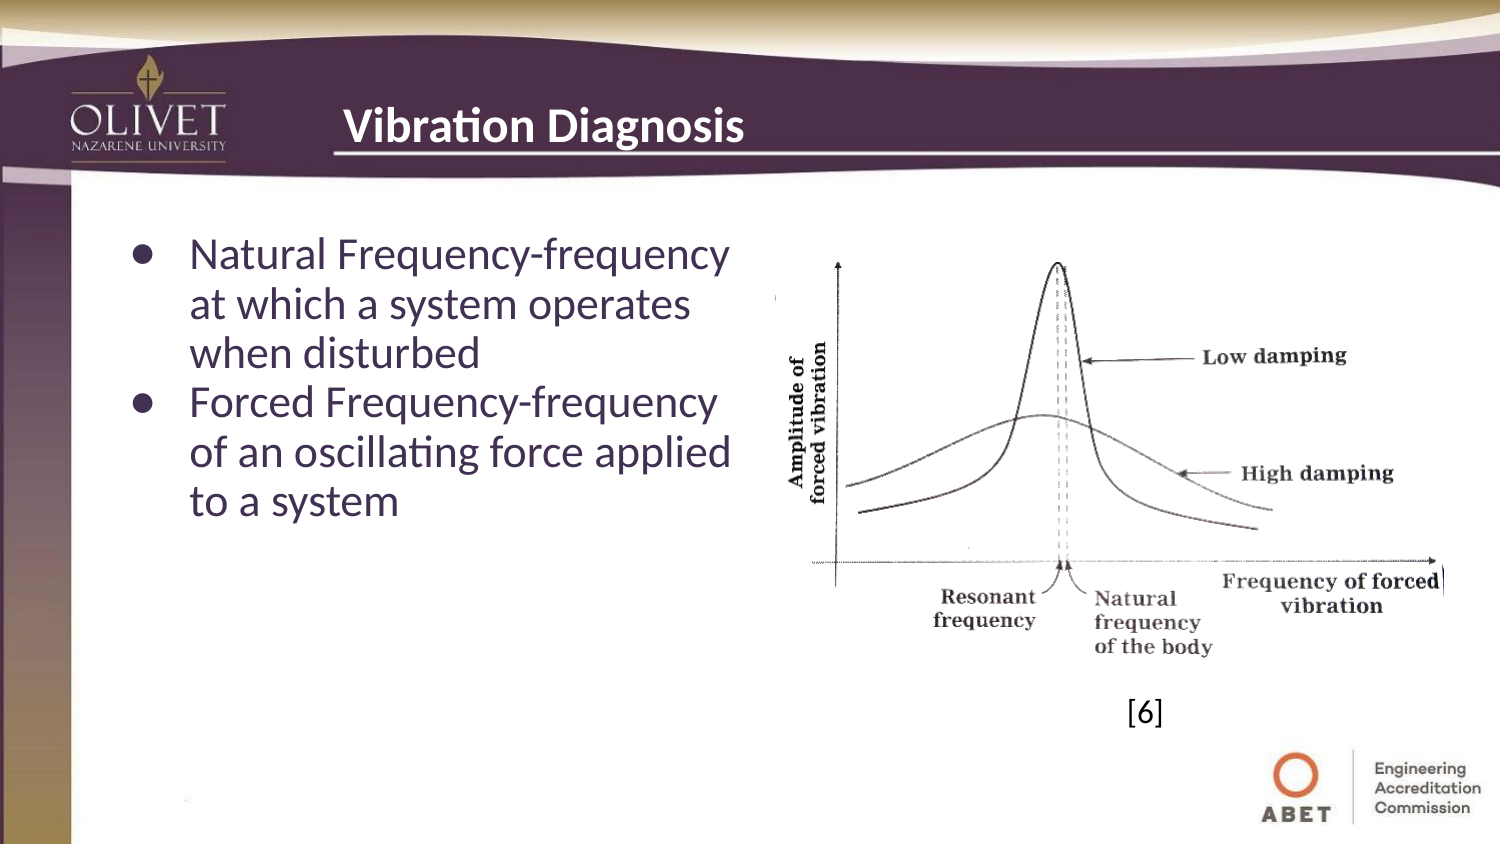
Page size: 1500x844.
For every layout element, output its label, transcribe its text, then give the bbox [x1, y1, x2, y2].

list Natural Frequency-frequency at which a system operates when disturbed Forced Frequency-frequency of an oscillating force applied to a system [103, 224, 750, 760]
title Vibration Diagnosis [331, 44, 1397, 208]
picture [0, 0, 1500, 844]
text_box [6] [1111, 677, 1184, 736]
